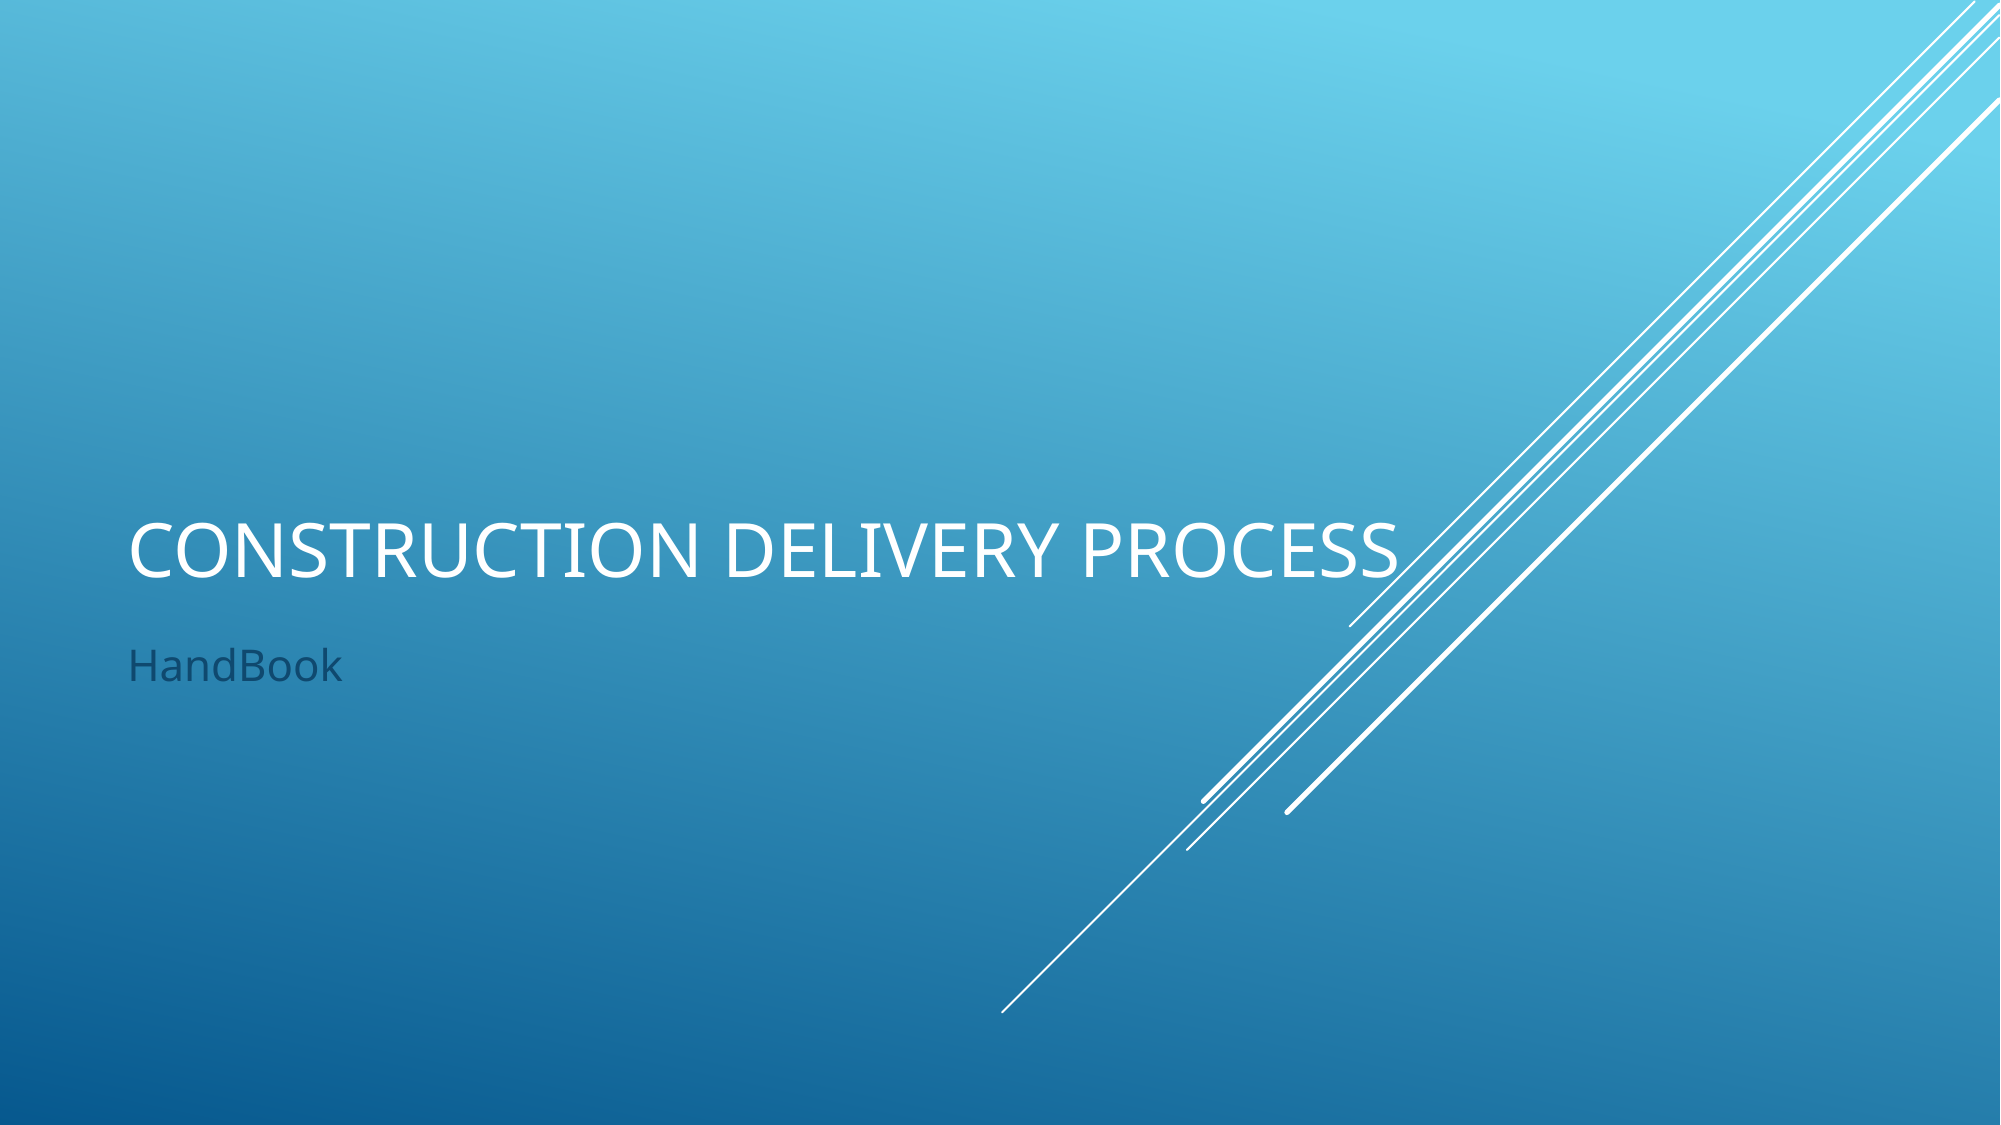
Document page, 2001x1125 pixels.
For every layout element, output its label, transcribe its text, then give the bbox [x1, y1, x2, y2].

subtitle HandBook [112, 630, 1163, 950]
title Construction Delivery Process [112, 112, 1425, 600]
